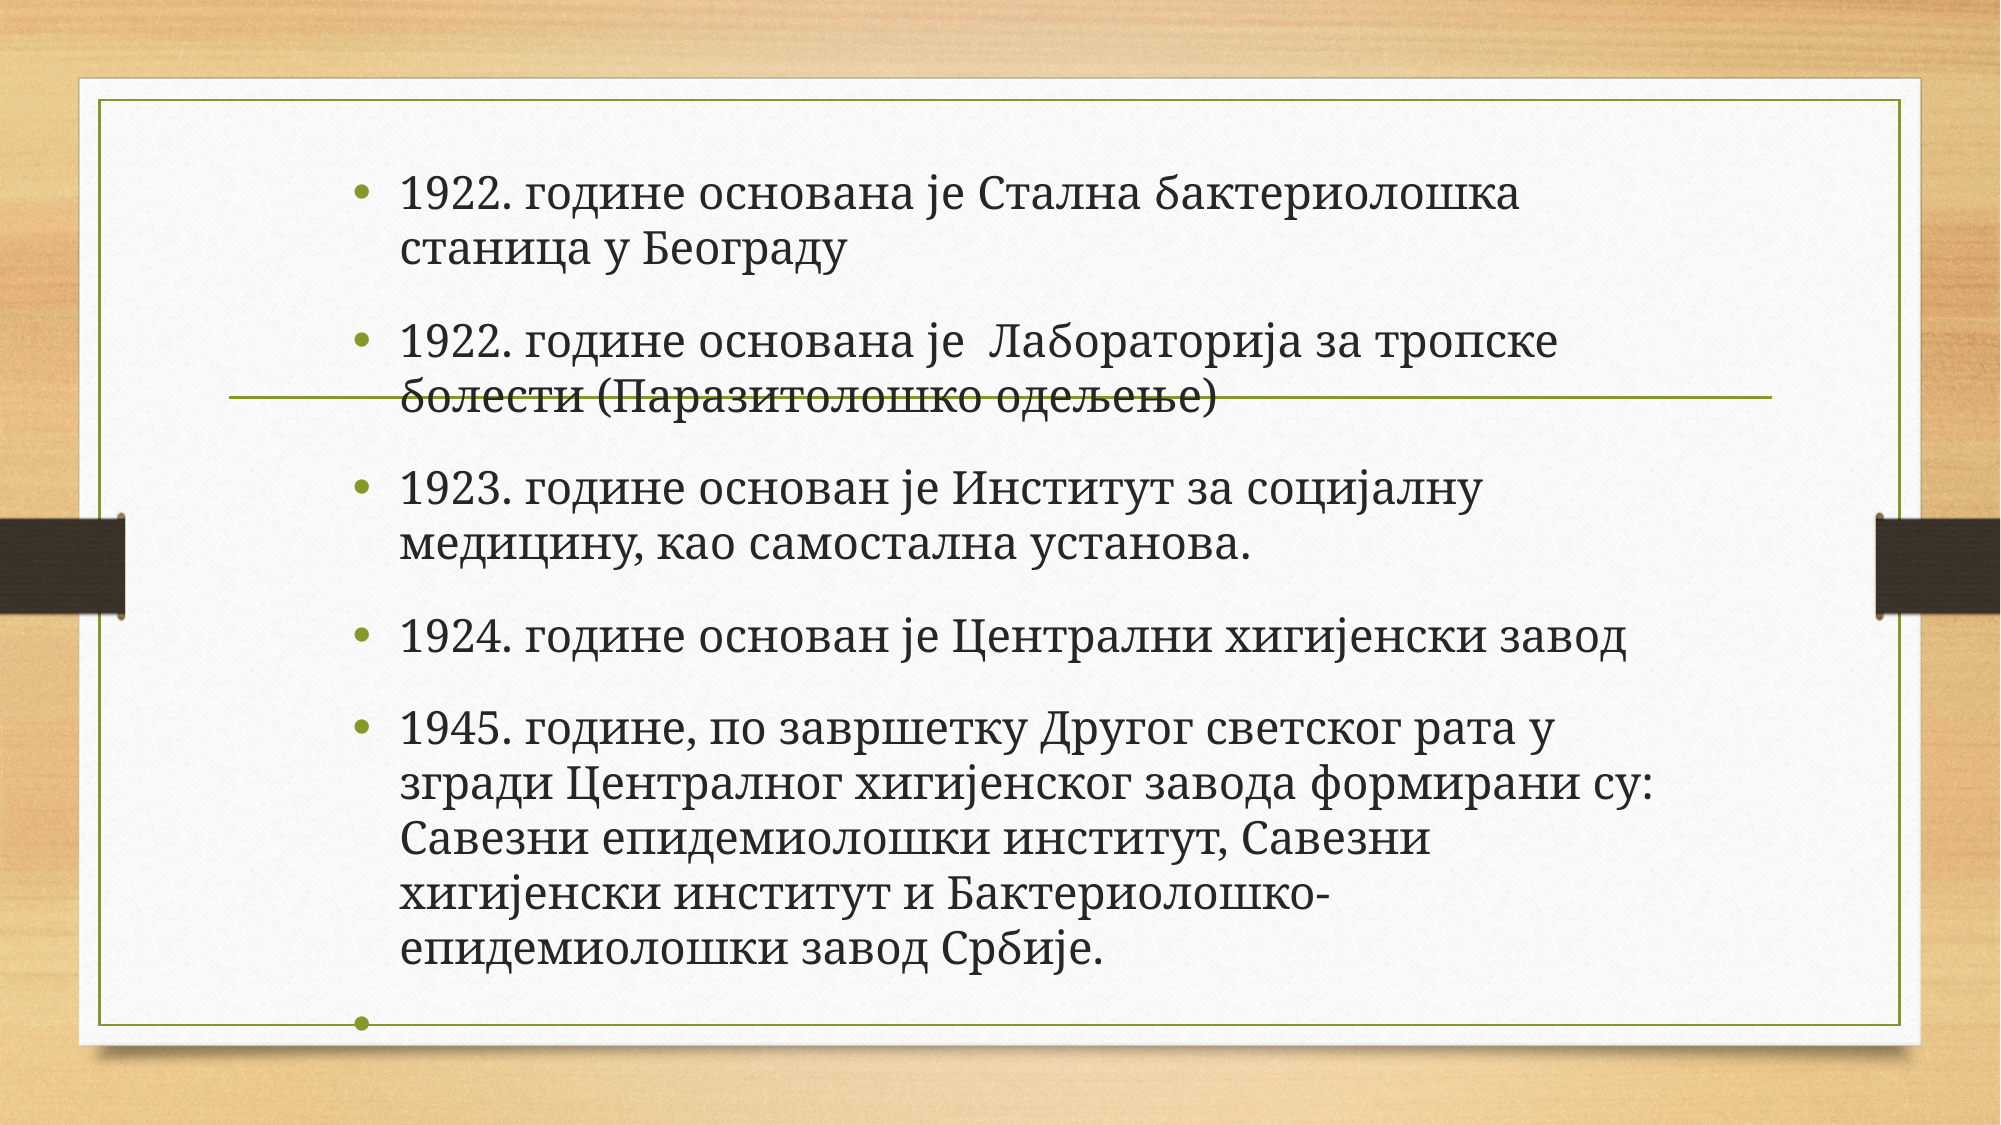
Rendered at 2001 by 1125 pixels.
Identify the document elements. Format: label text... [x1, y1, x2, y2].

list 1922. године основана је Стална бактериолошка станица у Београду 1922. године основана је Лабораторија за тропске болести (Паразитолошко одељење) 1923. године основан је Институт за социјалну медицину, као самостална установа. 1924. године основан је Централни хигијенски завод 1945. године, по завршетку Другог светског рата у згради Централног хигијенског завода формирани су: Савезни епидемиолошки институт, Савезни хигијенски институт и Бактериолошко-епидемиолошки завод Србије. [337, 156, 1688, 1049]
picture [0, 0, 2001, 1125]
